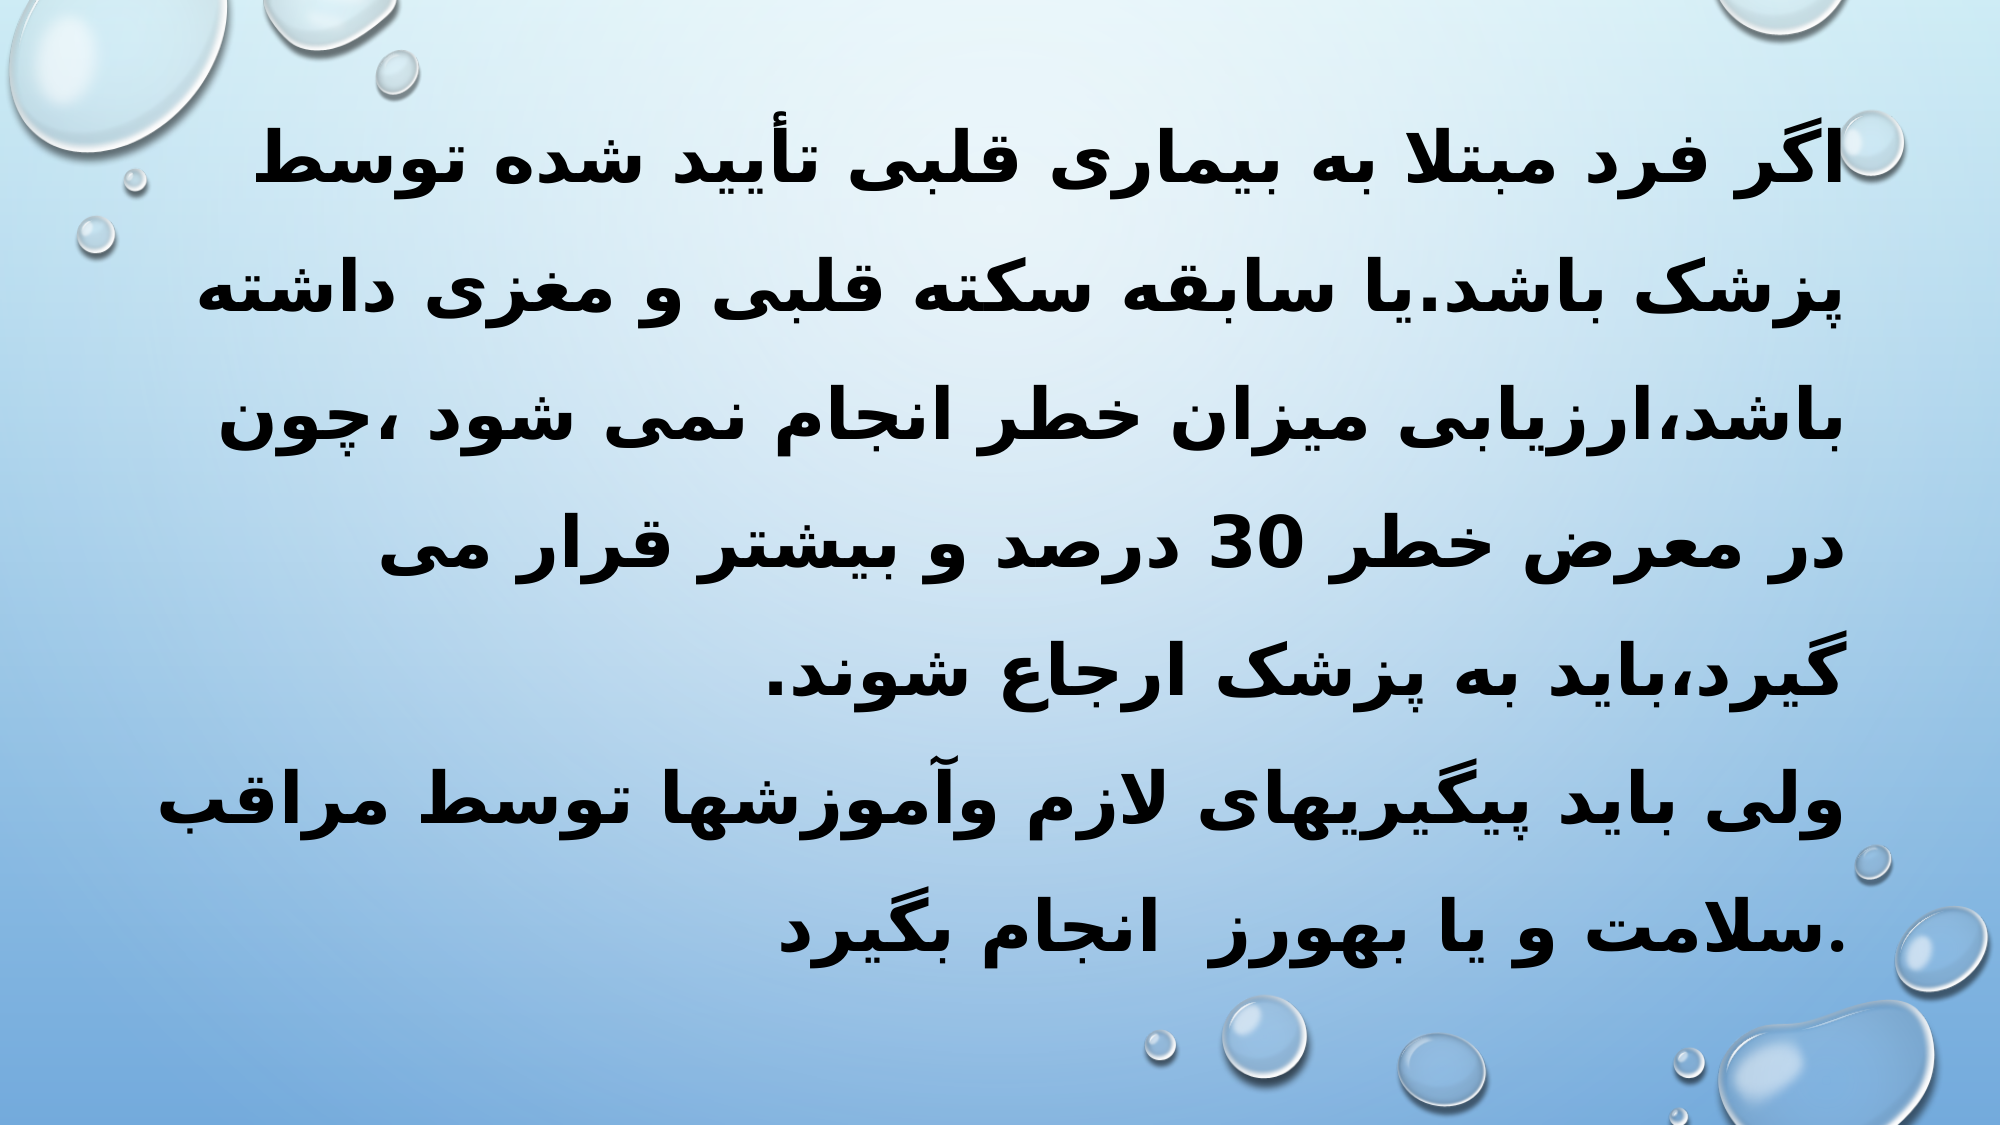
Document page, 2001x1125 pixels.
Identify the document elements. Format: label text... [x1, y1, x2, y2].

title اگر فرد مبتلا به بیماری قلبی تأیید شده توسط پزشک باشد.یا سابقه سکته قلبی و مغزی داشته باشد،ارزیابی میزان خطر انجام نمی شود ،چون در معرض خطر 30 درصد و بیشتر قرار می گیرد،باید به پزشک ارجاع شوند. ولی باید پیگیریهای لازم وآموزشها توسط مراقب سلامت و یا بهورز انجام بگیرد. [137, 59, 1863, 975]
picture [0, 0, 2000, 1125]
